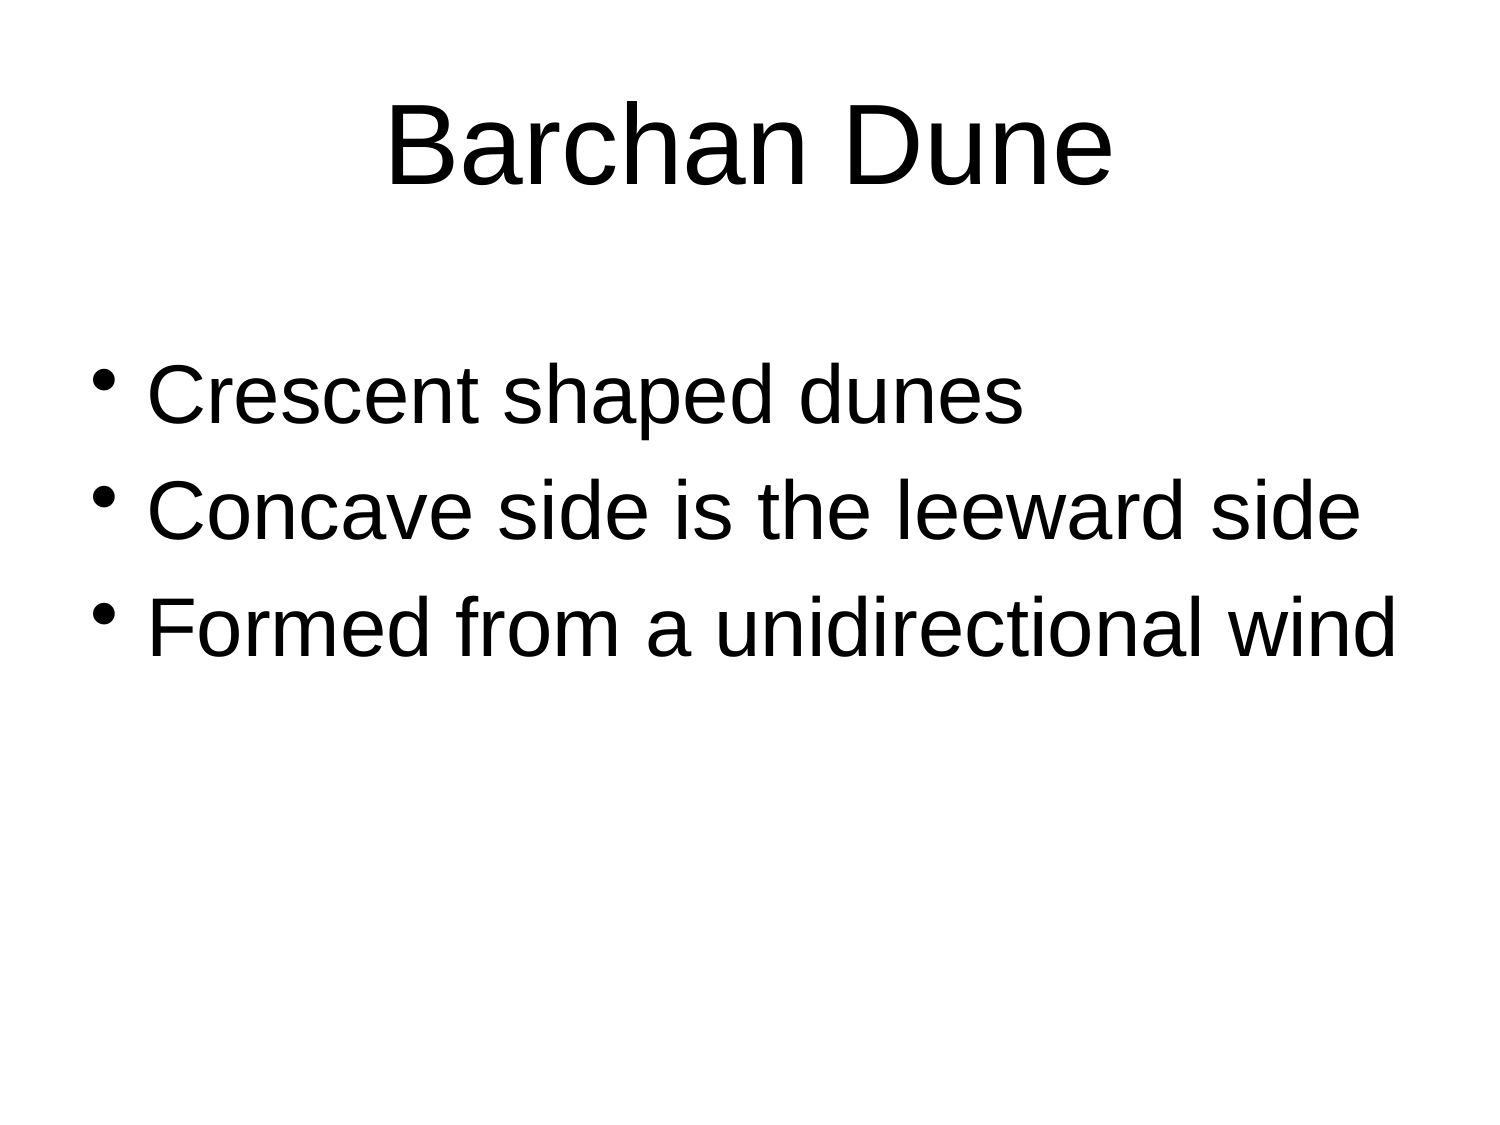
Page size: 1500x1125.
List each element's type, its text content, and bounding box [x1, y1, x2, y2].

list Crescent shaped dunes Concave side is the leeward side Formed from a unidirectional wind [74, 332, 1426, 1076]
title Barchan Dune [74, 44, 1426, 233]
